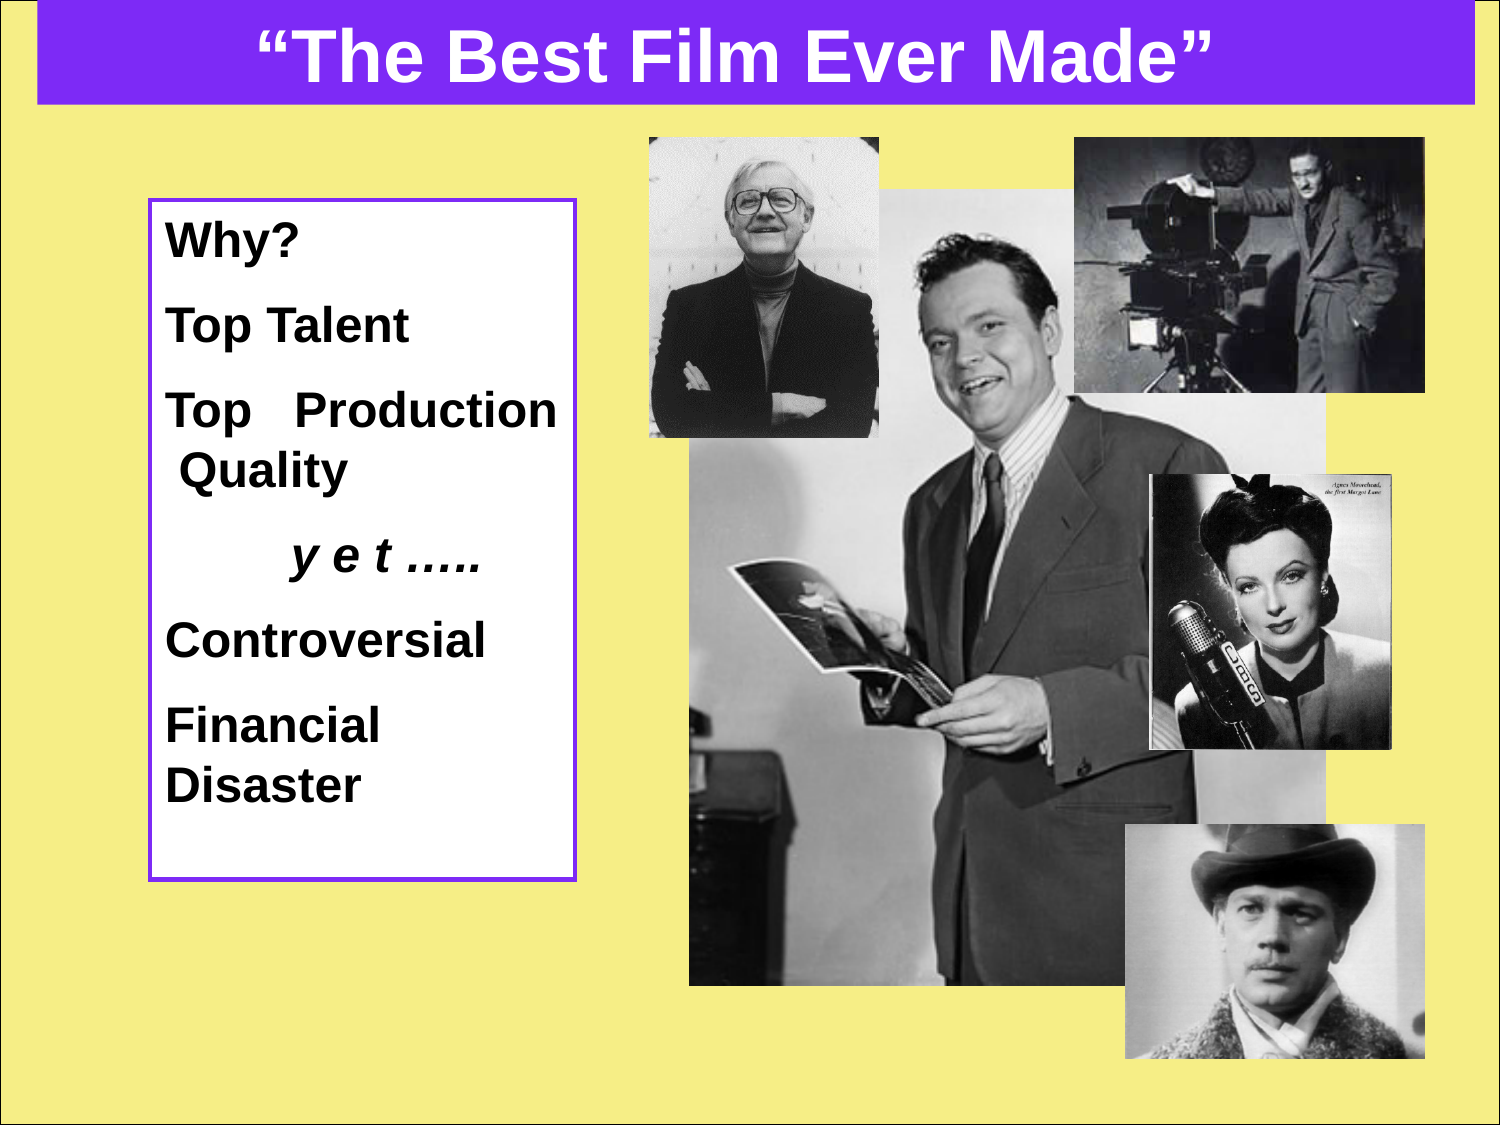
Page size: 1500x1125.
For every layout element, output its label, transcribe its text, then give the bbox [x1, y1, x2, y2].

picture [648, 137, 1426, 1060]
text_box “The Best Film Ever Made” [37, 0, 1475, 105]
text_box [0, 0, 1500, 1125]
text_box Why? Top Talent Top Production Quality y e t ….. Controversial Financial Disaster [150, 200, 575, 880]
